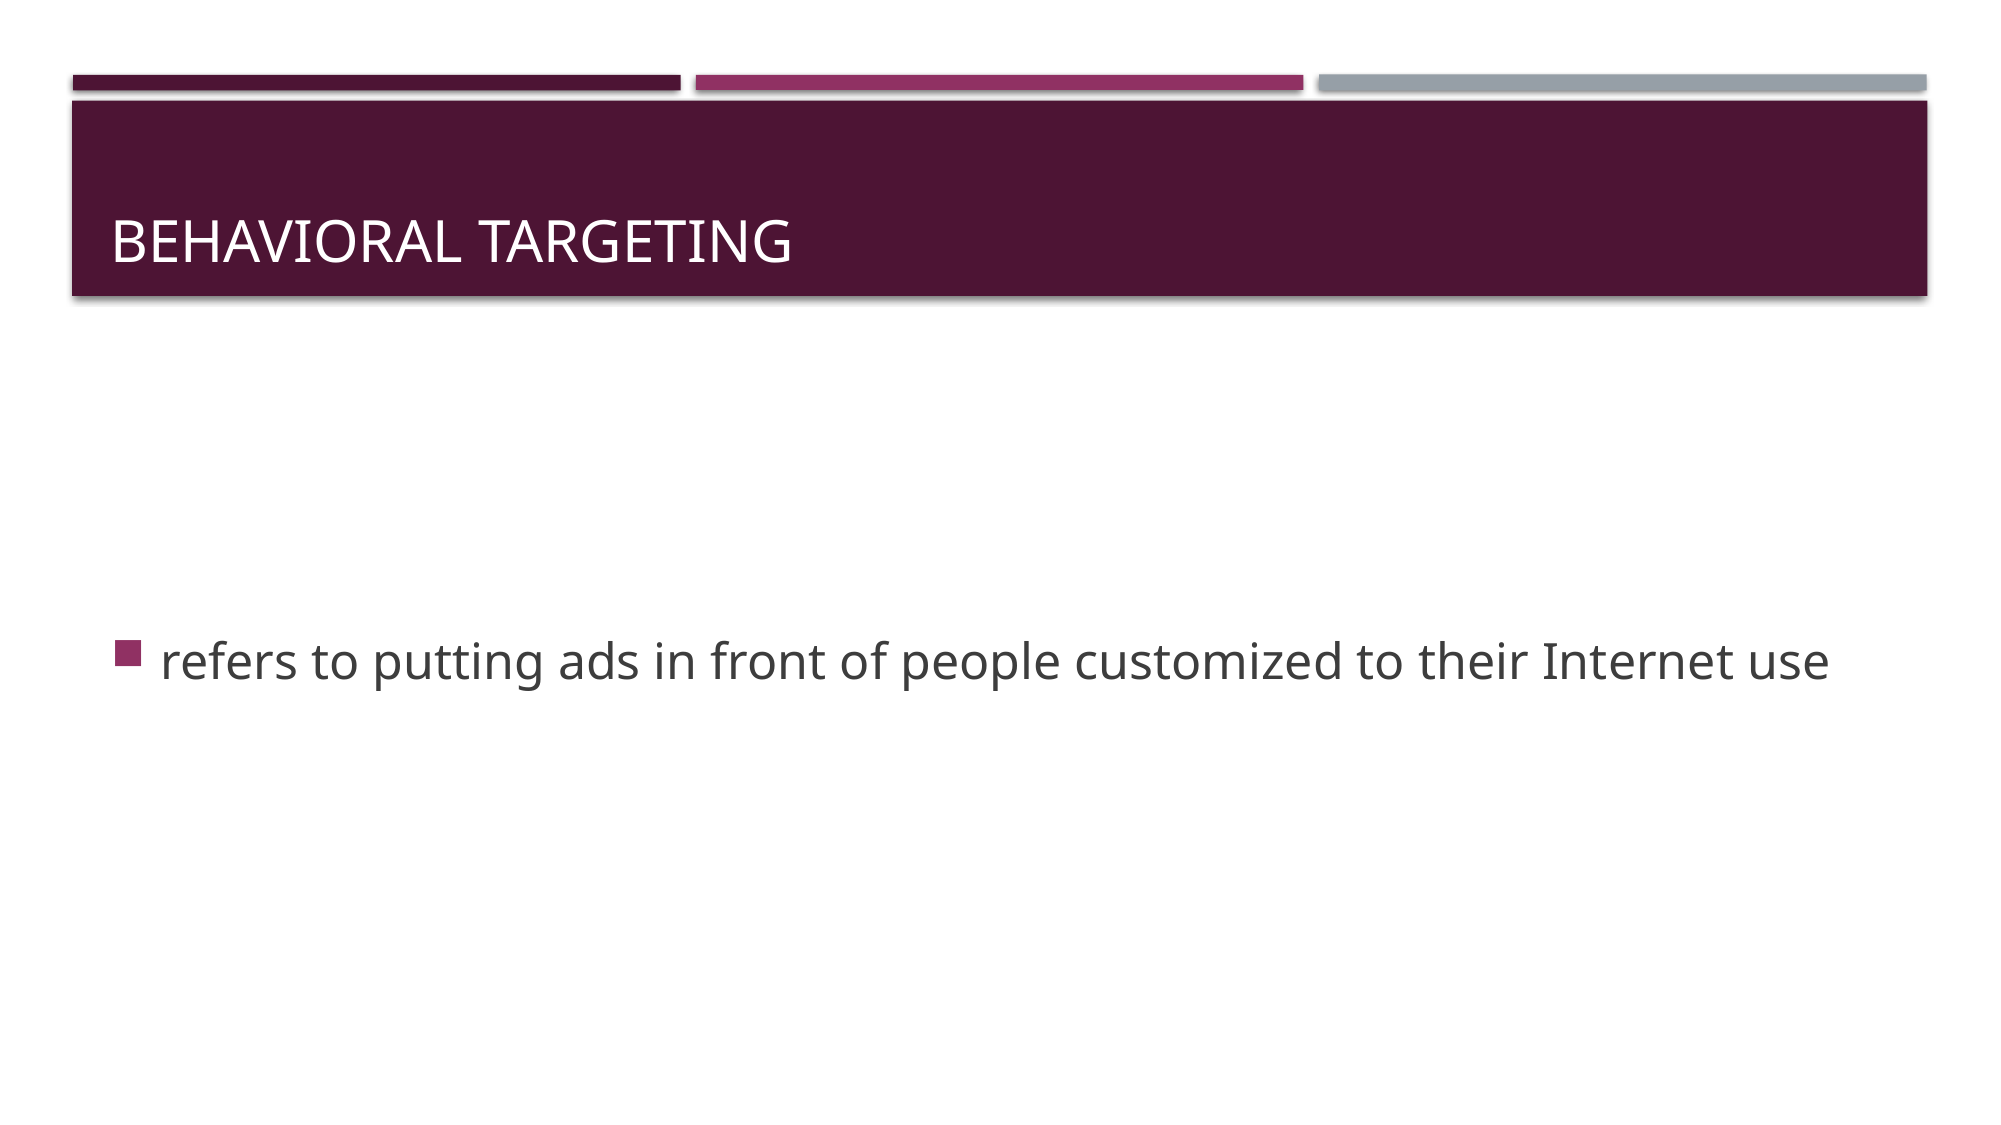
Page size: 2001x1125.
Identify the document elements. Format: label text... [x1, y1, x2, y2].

list refers to putting ads in front of people customized to their Internet use [95, 357, 1905, 962]
title Behavioral targeting [95, 115, 1905, 282]
